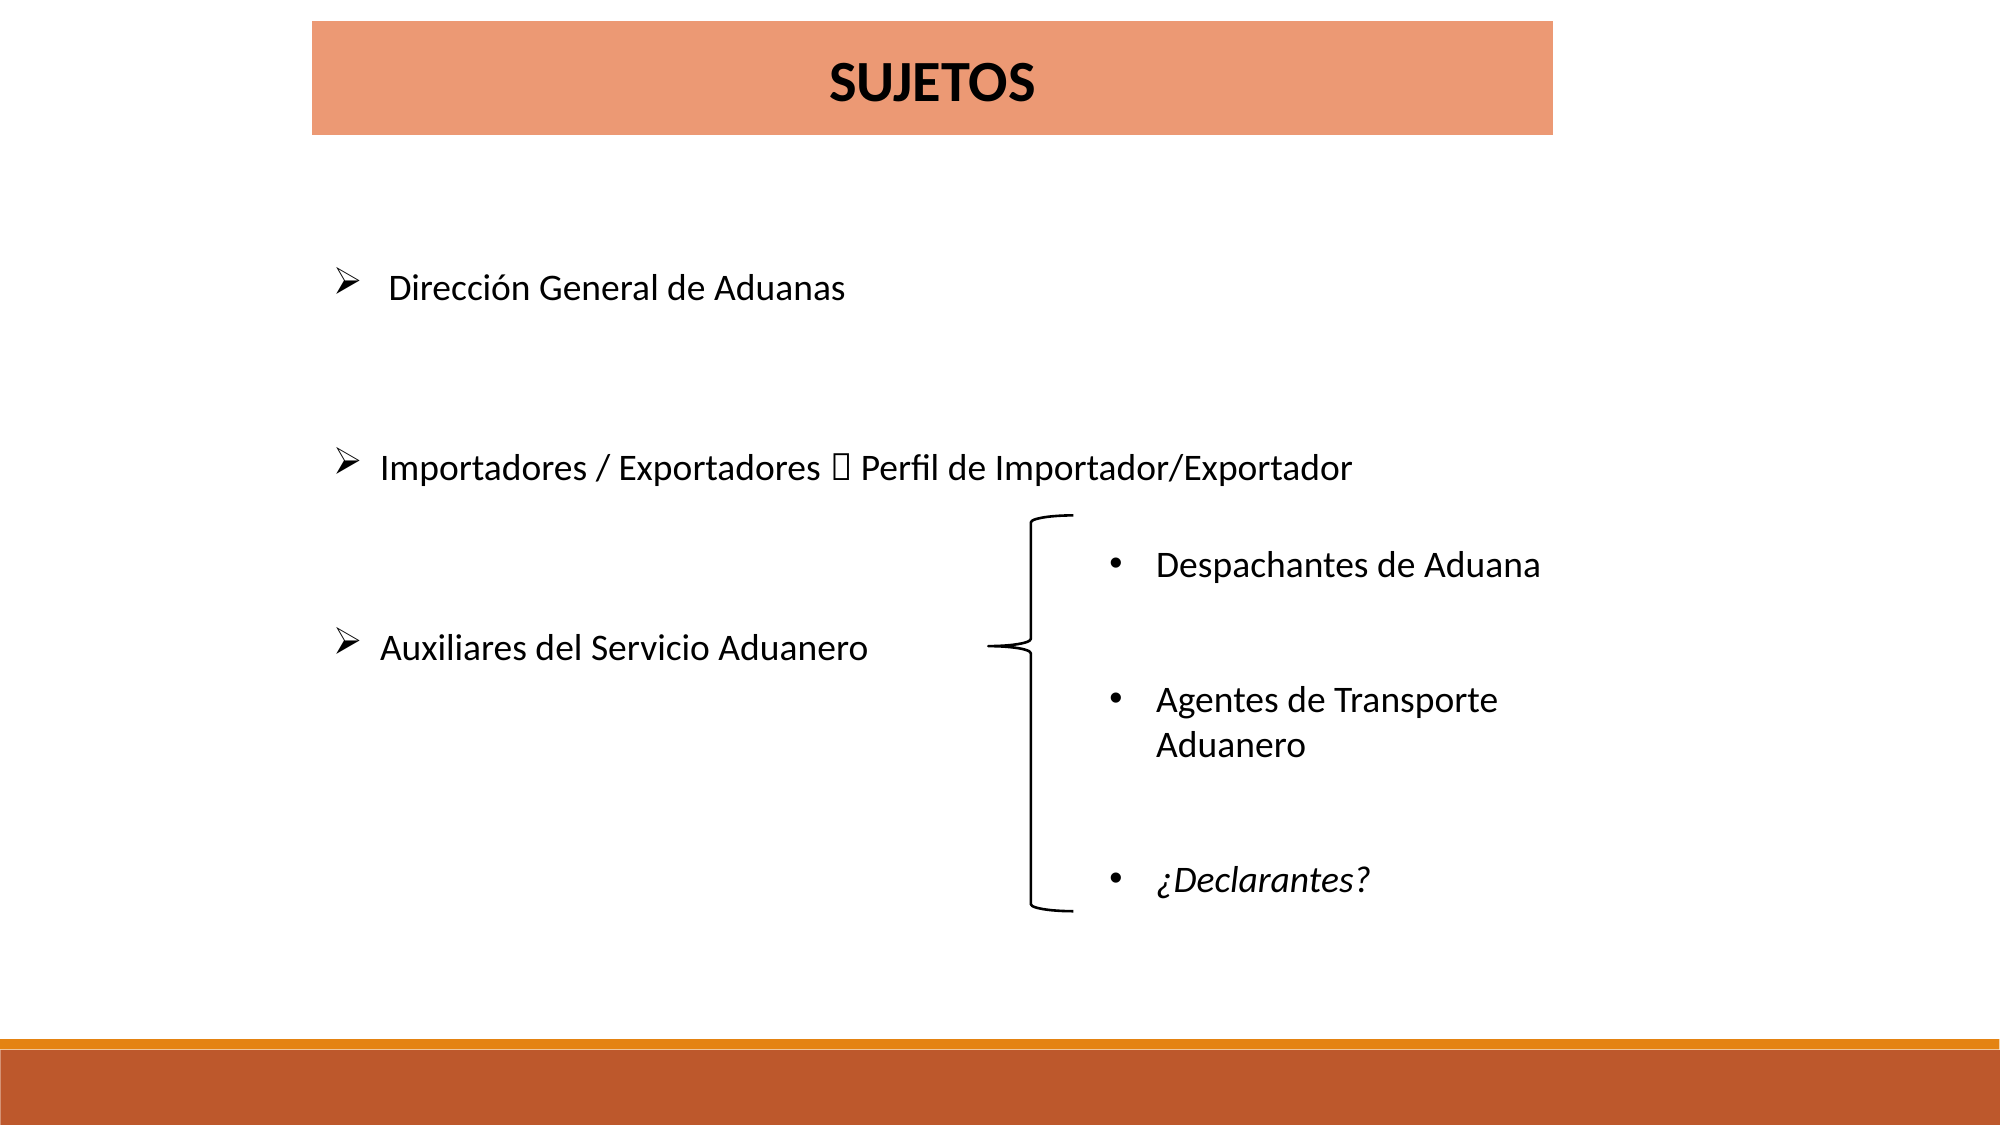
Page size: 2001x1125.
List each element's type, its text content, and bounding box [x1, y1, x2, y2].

text_box Dirección General de Aduanas Importadores / Exportadores  Perfil de Importador/Exportador Auxiliares del Servicio Aduanero [318, 255, 1556, 676]
text_box [986, 514, 1074, 913]
text_box Despachantes de Aduana Agentes de Transporte Aduanero ¿Declarantes? [1094, 532, 1591, 908]
text_box SUJETOS [308, 17, 1557, 139]
